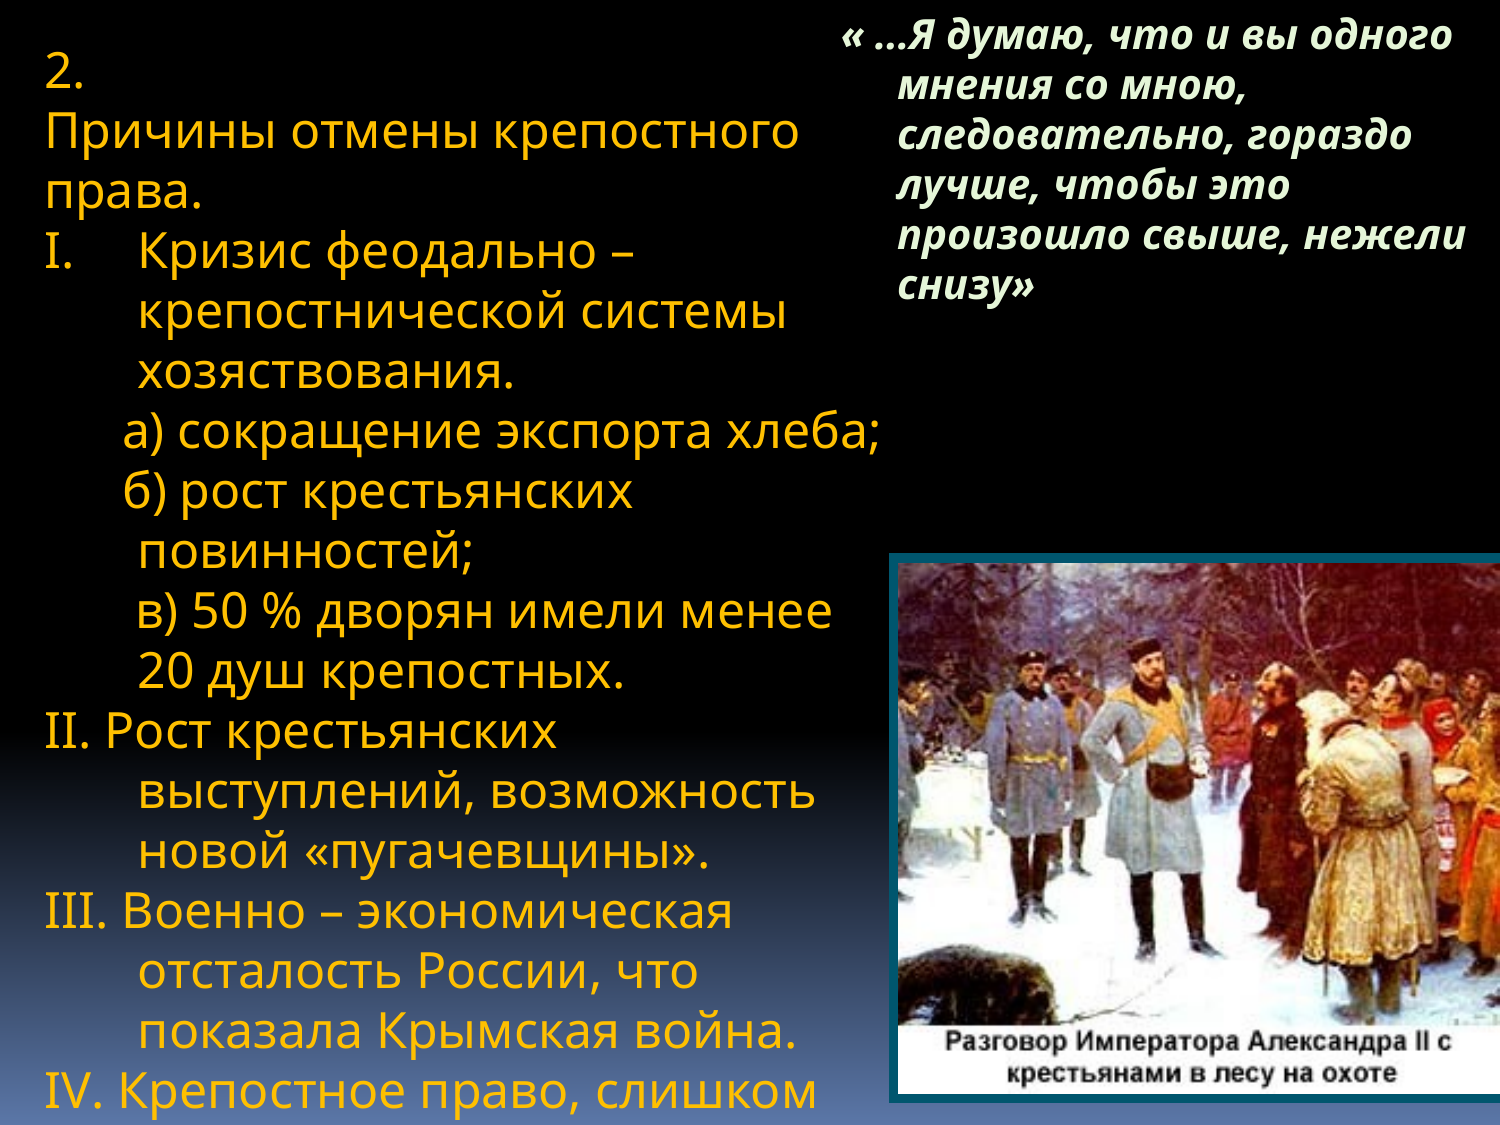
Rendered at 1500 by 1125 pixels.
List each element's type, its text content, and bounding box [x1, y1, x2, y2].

text_box 2. Причины отмены крепостного права. Кризис феодально – крепостнической системы хозяствования. а) сокращение экспорта хлеба; б) рост крестьянских повинностей; в) 50 % дворян имели менее 20 душ крепостных. II. Рост крестьянских выступлений, возможность новой «пугачевщины». III. Военно – экономическая отсталость России, что показала Крымская война. IV. Крепостное право, слишком похожее на рабство, было безнравственно. [29, 30, 916, 1125]
picture [899, 564, 1500, 1093]
text_box « …Я думаю, что и вы одного мнения со мною, следовательно, гораздо лучше, чтобы это произошло свыше, нежели снизу» [814, 0, 1500, 386]
